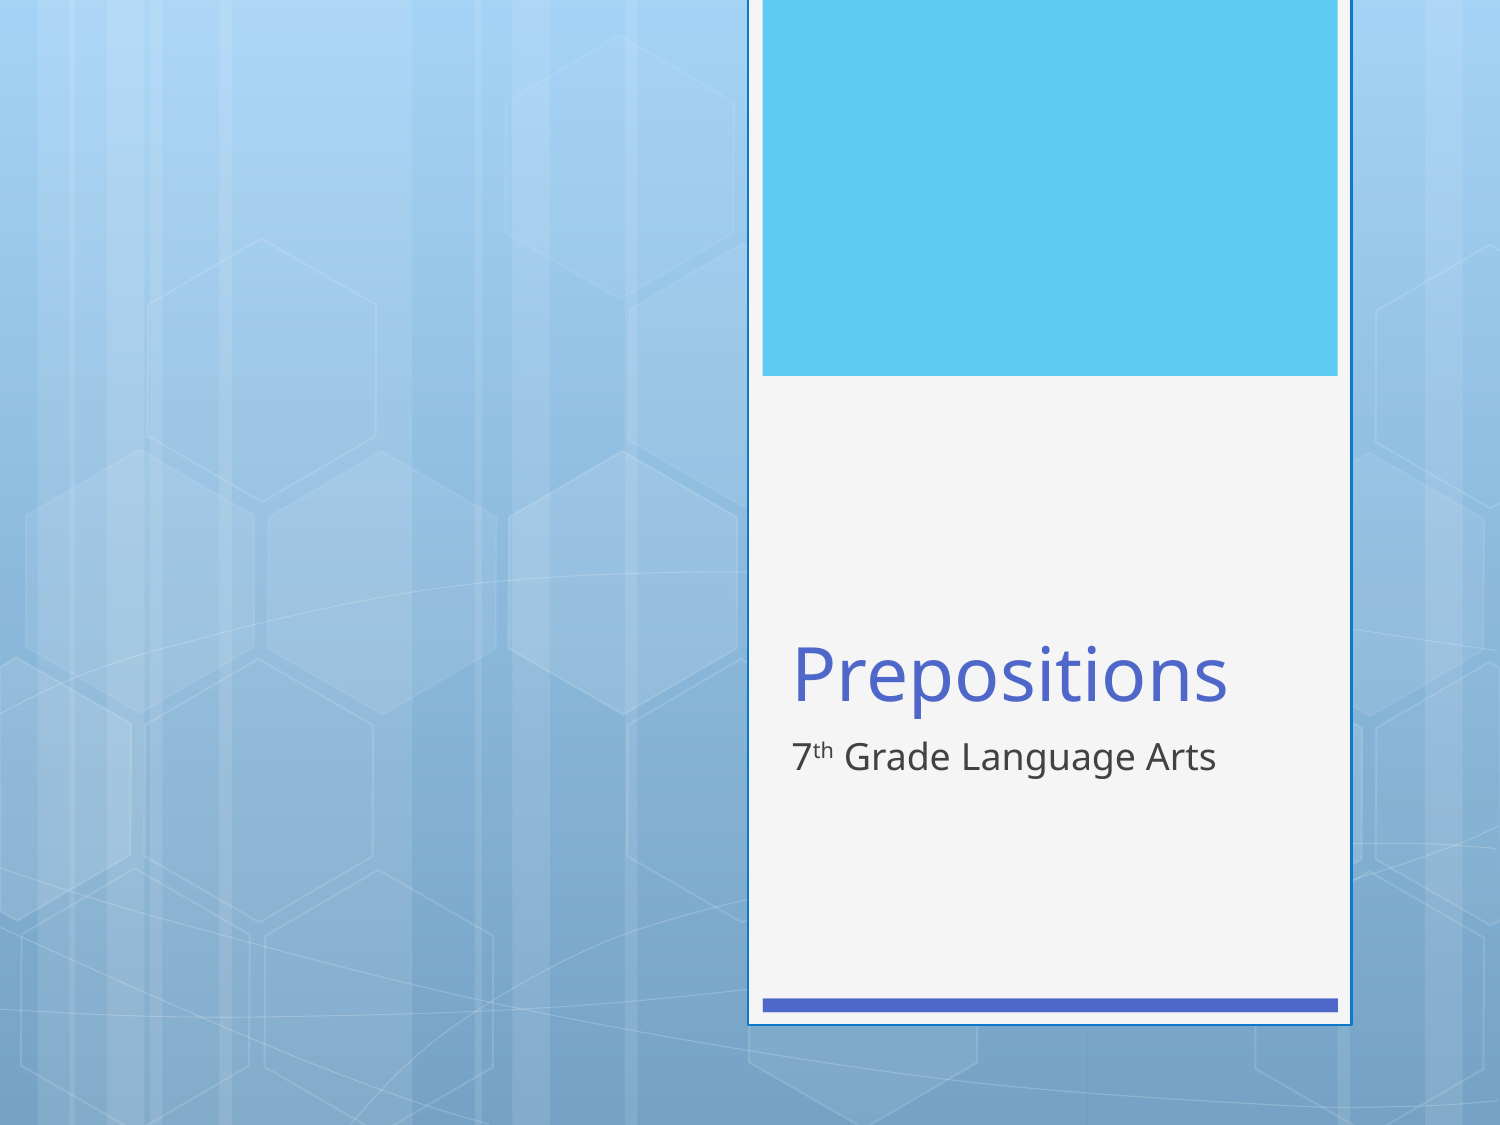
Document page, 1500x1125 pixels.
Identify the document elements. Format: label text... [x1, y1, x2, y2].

subtitle 7th Grade Language Arts [776, 725, 1320, 933]
title Prepositions [776, 444, 1320, 724]
